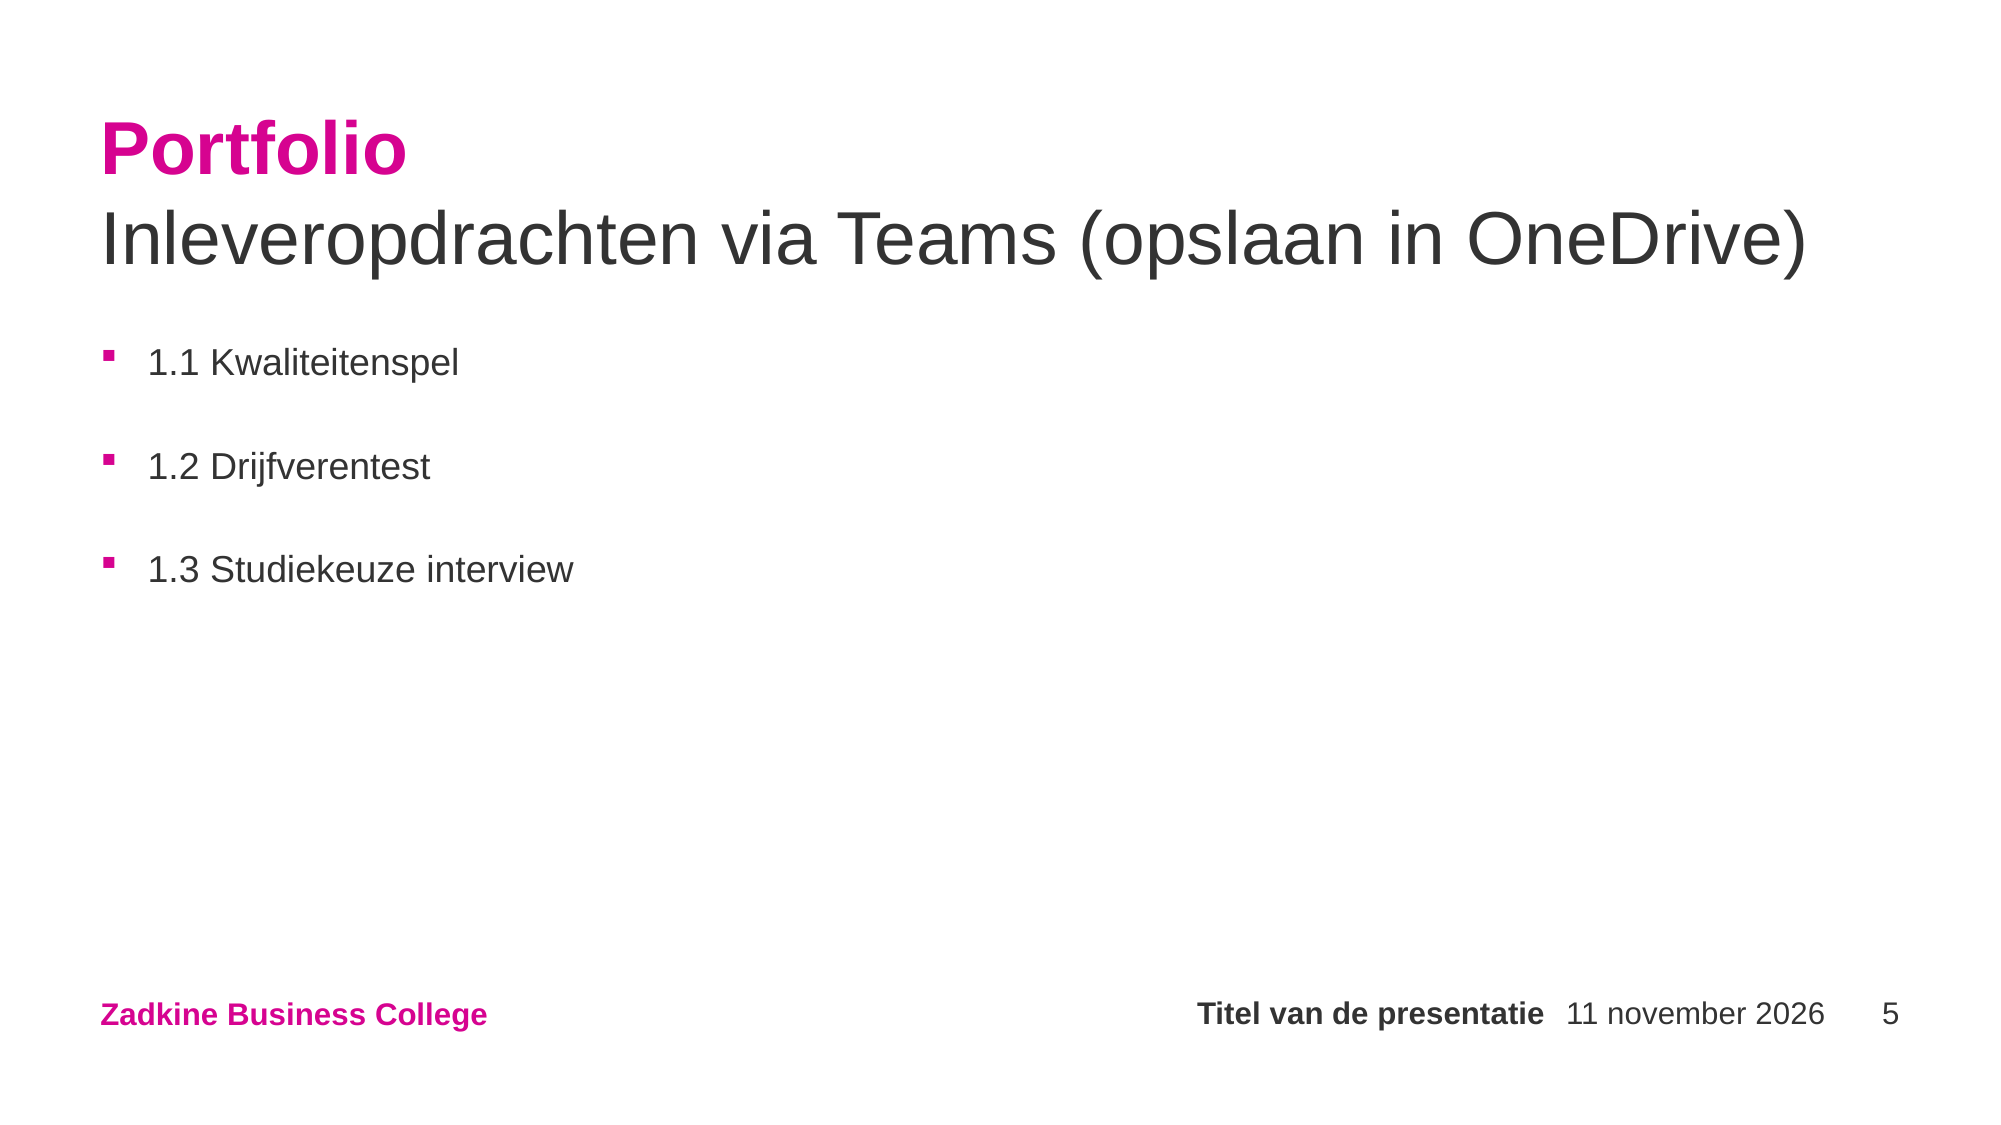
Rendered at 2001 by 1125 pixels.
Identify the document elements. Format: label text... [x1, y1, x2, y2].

list Inleveropdrachten via Teams (opslaan in OneDrive) [100, 189, 1900, 280]
title Portfolio [100, 100, 1900, 189]
footer Titel van de presentatie [870, 993, 1546, 1033]
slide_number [1546, 993, 1825, 1033]
slide_number 5 [1825, 993, 1900, 1033]
list 1.1 Kwaliteitenspel 1.2 Drijfverentest 1.3 Studiekeuze interview [100, 331, 1900, 917]
